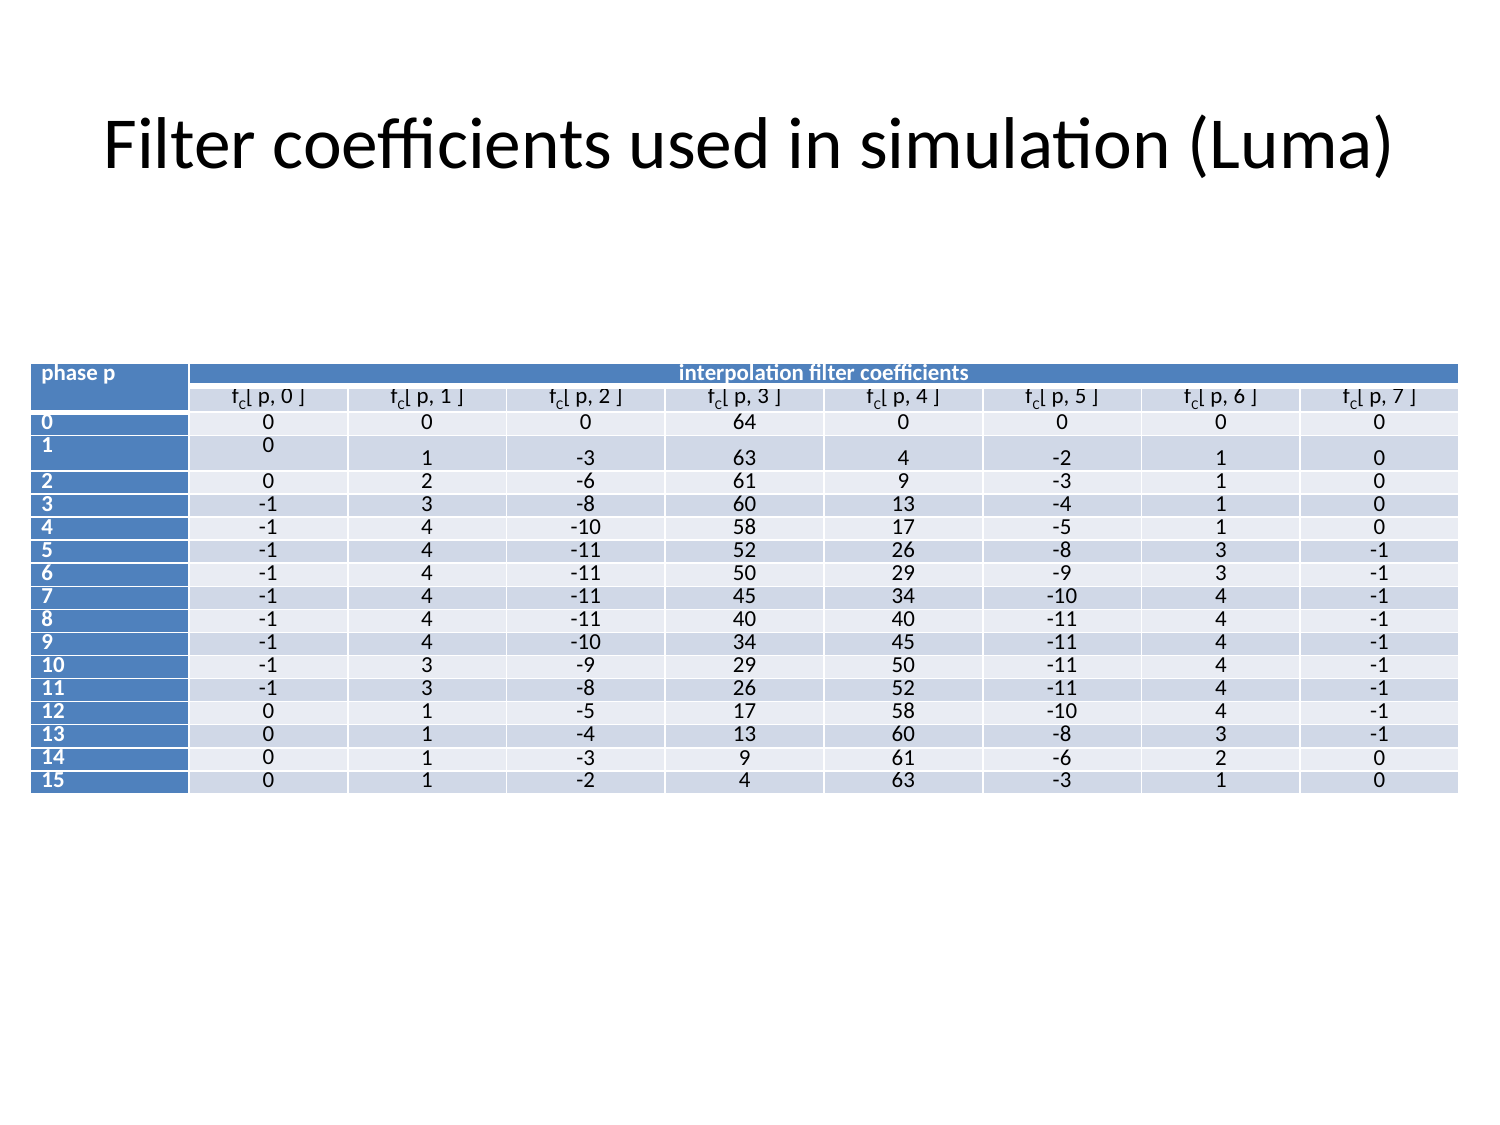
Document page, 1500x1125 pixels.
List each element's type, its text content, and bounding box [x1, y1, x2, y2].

table_cell -3 [507, 749, 664, 770]
table_cell fC[ p, 5 ] [984, 389, 1141, 411]
table_cell 13 [825, 495, 982, 516]
table_cell 60 [666, 495, 823, 516]
table_cell 0 [190, 413, 347, 435]
table_cell 1 [349, 725, 506, 747]
table_cell 2 [31, 472, 188, 493]
table_cell 12 [31, 702, 188, 724]
table_cell 52 [825, 679, 982, 701]
table_cell 5 [31, 541, 188, 562]
table_cell 40 [825, 610, 982, 632]
table_cell 63 [825, 772, 982, 793]
table_cell 0 [190, 749, 347, 770]
table_cell 0 [1301, 436, 1458, 470]
table_cell 0 [190, 725, 347, 747]
table_cell 0 [825, 413, 982, 435]
table_cell fC[ p, 4 ] [825, 389, 982, 411]
table_cell 1 [1142, 495, 1299, 516]
table_cell 1 [31, 436, 188, 470]
table_cell 2 [349, 472, 506, 493]
table_cell 3 [349, 679, 506, 701]
table_cell 0 [1301, 495, 1458, 516]
table_cell -11 [984, 679, 1141, 701]
table_cell 15 [31, 772, 188, 793]
table_header phase p [31, 364, 188, 410]
table_cell -11 [507, 564, 664, 586]
table_cell 6 [31, 564, 188, 586]
table_cell 0 [1301, 413, 1458, 435]
table_cell 9 [666, 749, 823, 770]
table_cell -1 [190, 587, 347, 609]
table_cell 4 [1142, 656, 1299, 678]
table_cell -1 [190, 656, 347, 678]
table_cell -4 [984, 495, 1141, 516]
table_cell 1 [349, 702, 506, 724]
table_cell 4 [825, 436, 982, 470]
table_cell 45 [666, 587, 823, 609]
table_cell 50 [666, 564, 823, 586]
table_cell -11 [507, 541, 664, 562]
table_cell 58 [666, 518, 823, 539]
table_cell -1 [190, 633, 347, 655]
table_cell -5 [507, 702, 664, 724]
table_cell -1 [1301, 610, 1458, 632]
table_cell 4 [349, 541, 506, 562]
table_cell -10 [507, 518, 664, 539]
table_cell -2 [984, 436, 1141, 470]
table_cell 9 [31, 633, 188, 655]
table_cell 4 [349, 564, 506, 586]
table_cell 52 [666, 541, 823, 562]
table_cell 17 [825, 518, 982, 539]
table_cell 34 [825, 587, 982, 609]
table_cell 0 [1301, 749, 1458, 770]
table_cell -1 [1301, 633, 1458, 655]
table_cell 7 [31, 587, 188, 609]
table_header interpolation filter coefficients [190, 364, 1458, 383]
table_cell 64 [666, 413, 823, 435]
table_cell 0 [1301, 772, 1458, 793]
table_cell -1 [1301, 541, 1458, 562]
table_cell 2 [1142, 749, 1299, 770]
table_cell -4 [507, 725, 664, 747]
table_cell -10 [984, 587, 1141, 609]
table_cell 0 [190, 702, 347, 724]
table_cell fC[ p, 2 ] [507, 389, 664, 411]
table_cell 0 [1142, 413, 1299, 435]
table_cell 0 [349, 413, 506, 435]
table_cell 26 [825, 541, 982, 562]
table_cell 14 [31, 749, 188, 770]
table_cell 8 [31, 610, 188, 632]
table_cell 3 [1142, 564, 1299, 586]
table_cell 4 [349, 587, 506, 609]
table_cell -11 [507, 587, 664, 609]
table_cell 4 [1142, 633, 1299, 655]
table_cell 0 [190, 472, 347, 493]
table_cell 0 [190, 772, 347, 793]
table_cell -11 [507, 610, 664, 632]
table_cell 1 [1142, 472, 1299, 493]
table_cell 13 [666, 725, 823, 747]
table_cell 50 [825, 656, 982, 678]
table_cell 3 [349, 495, 506, 516]
table_cell 29 [825, 564, 982, 586]
table_cell 4 [1142, 587, 1299, 609]
table_cell 3 [1142, 725, 1299, 747]
table_cell 1 [1142, 772, 1299, 793]
table_cell 34 [666, 633, 823, 655]
table_cell 4 [31, 518, 188, 539]
table_cell 40 [666, 610, 823, 632]
table_cell -1 [190, 495, 347, 516]
table_cell 3 [349, 656, 506, 678]
table_cell -1 [190, 610, 347, 632]
title Filter coefficients used in simulation (Luma) [75, 45, 1425, 233]
table_cell 26 [666, 679, 823, 701]
table_cell -8 [507, 679, 664, 701]
table_cell 0 [984, 413, 1141, 435]
table_cell 0 [1301, 518, 1458, 539]
table_cell fC[ p, 1 ] [349, 389, 506, 411]
table_cell 3 [31, 495, 188, 516]
table_cell 17 [666, 702, 823, 724]
table_cell 29 [666, 656, 823, 678]
table_cell 13 [31, 725, 188, 747]
table_cell fC[ p, 7 ] [1301, 389, 1458, 411]
table_cell -1 [1301, 702, 1458, 724]
table_cell -11 [984, 656, 1141, 678]
table_cell -1 [1301, 679, 1458, 701]
table_cell -1 [190, 564, 347, 586]
table_cell -1 [190, 518, 347, 539]
table_cell -11 [984, 633, 1141, 655]
table_cell -5 [984, 518, 1141, 539]
table_cell -10 [984, 702, 1141, 724]
table_cell -2 [507, 772, 664, 793]
table_cell 0 [507, 413, 664, 435]
table_cell 3 [1142, 541, 1299, 562]
table_cell -3 [984, 472, 1141, 493]
table_cell 58 [825, 702, 982, 724]
table_cell -1 [190, 541, 347, 562]
table_cell 10 [31, 656, 188, 678]
table_cell 4 [349, 518, 506, 539]
table_cell -6 [984, 749, 1141, 770]
table_cell 4 [349, 633, 506, 655]
table_cell -8 [507, 495, 664, 516]
table_cell -1 [1301, 587, 1458, 609]
table_cell 45 [825, 633, 982, 655]
table_cell -9 [507, 656, 664, 678]
table_cell 0 [1301, 472, 1458, 493]
table_cell -1 [1301, 656, 1458, 678]
table_cell 0 [31, 415, 188, 435]
table_cell -11 [984, 610, 1141, 632]
table_cell -3 [507, 436, 664, 470]
table_cell 1 [1142, 436, 1299, 470]
table_cell -10 [507, 633, 664, 655]
table_cell 4 [1142, 610, 1299, 632]
table_cell 63 [666, 436, 823, 470]
table_cell -9 [984, 564, 1141, 586]
table_cell -1 [1301, 725, 1458, 747]
table_cell fC[ p, 6 ] [1142, 389, 1299, 411]
table_cell 0 [190, 436, 347, 470]
table_cell 9 [825, 472, 982, 493]
table_cell 1 [1142, 518, 1299, 539]
table_cell 4 [1142, 679, 1299, 701]
table_cell 1 [349, 749, 506, 770]
table_cell -8 [984, 725, 1141, 747]
table_cell -3 [984, 772, 1141, 793]
table_cell -8 [984, 541, 1141, 562]
table_cell 61 [825, 749, 982, 770]
table_cell 11 [31, 679, 188, 701]
table_cell 1 [349, 436, 506, 470]
table_cell 61 [666, 472, 823, 493]
table_cell -1 [1301, 564, 1458, 586]
table_cell 60 [825, 725, 982, 747]
table_cell fC[ p, 0 ] [190, 389, 347, 411]
table_cell -6 [507, 472, 664, 493]
table_cell fC[ p, 3 ] [666, 389, 823, 411]
table_cell -1 [190, 679, 347, 701]
table_cell 4 [349, 610, 506, 632]
table_cell 1 [349, 772, 506, 793]
table_cell 4 [666, 772, 823, 793]
table_cell 4 [1142, 702, 1299, 724]
